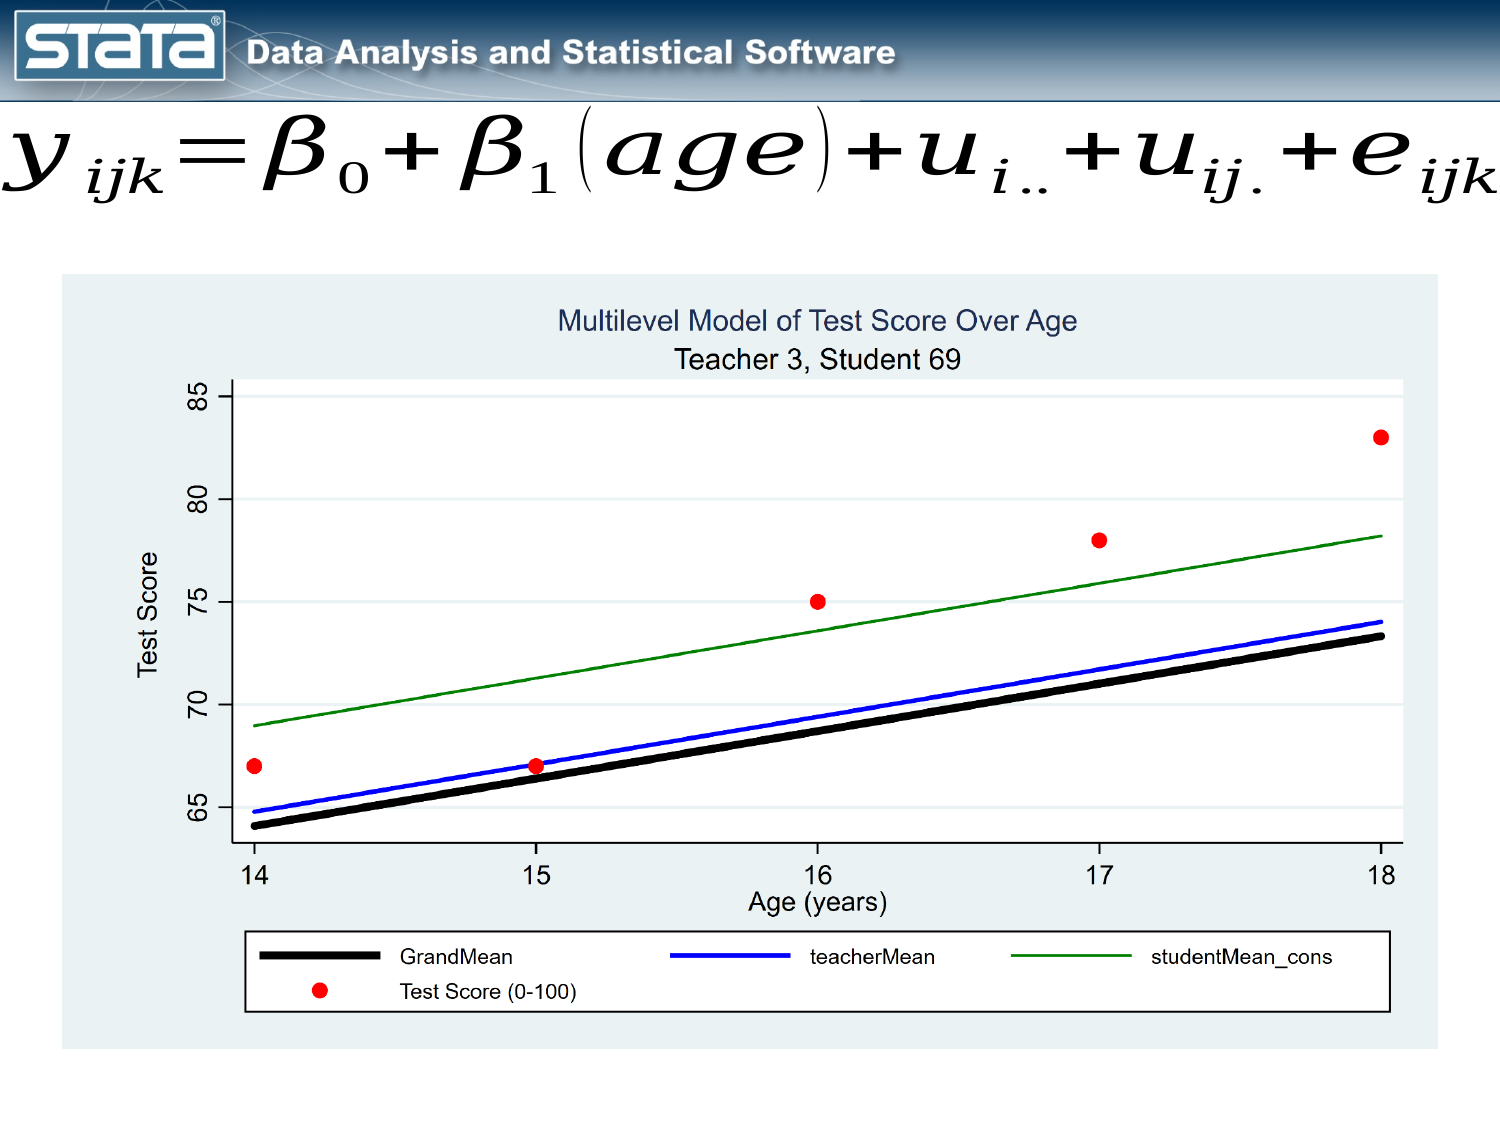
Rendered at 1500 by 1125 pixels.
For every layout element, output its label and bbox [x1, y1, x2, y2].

picture [0, 0, 1500, 102]
picture [62, 274, 1438, 1049]
